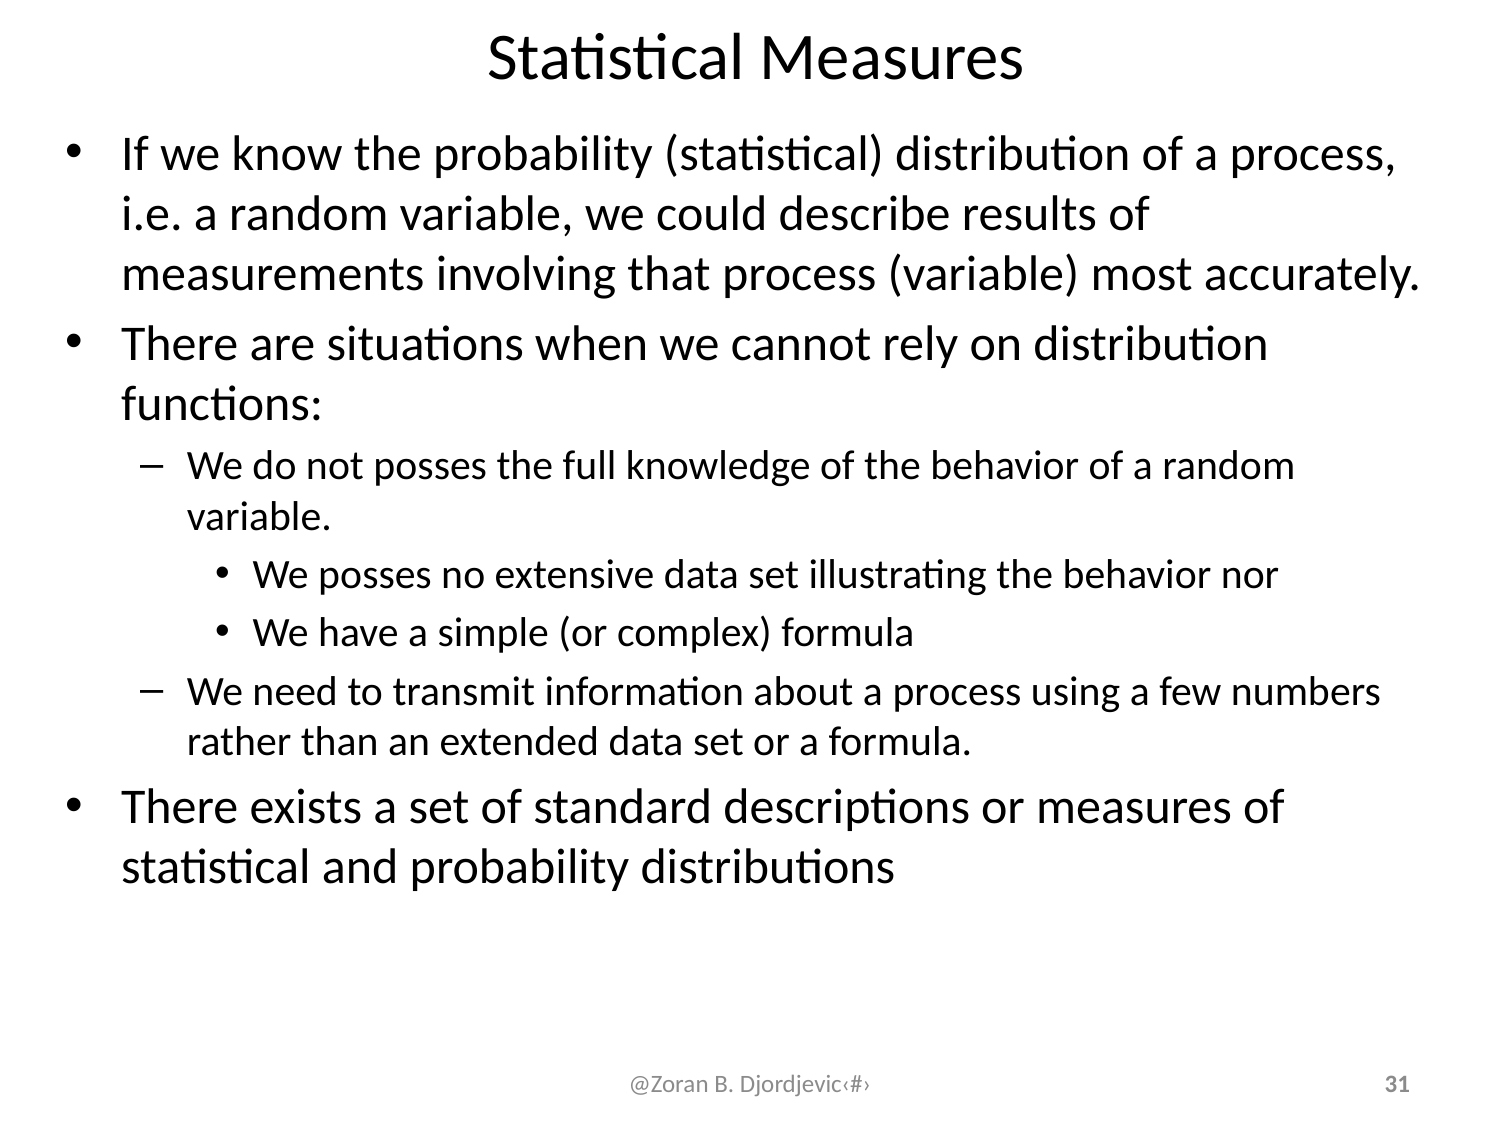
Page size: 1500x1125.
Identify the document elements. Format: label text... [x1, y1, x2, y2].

list If we know the probability (statistical) distribution of a process, i.e. a random variable, we could describe results of measurements involving that process (variable) most accurately. There are situations when we cannot rely on distribution functions: We do not posses the full knowledge of the behavior of a random variable. We posses no extensive data set illustrating the behavior nor We have a simple (or complex) formula We need to transmit information about a process using a few numbers rather than an extended data set or a formula. There exists a set of standard descriptions or measures of statistical and probability distributions [50, 112, 1463, 1050]
footer @Zoran B. Djordjevic‹#› [512, 1062, 988, 1103]
title Statistical Measures [50, 2, 1463, 103]
slide_number 31 [1074, 1062, 1425, 1103]
